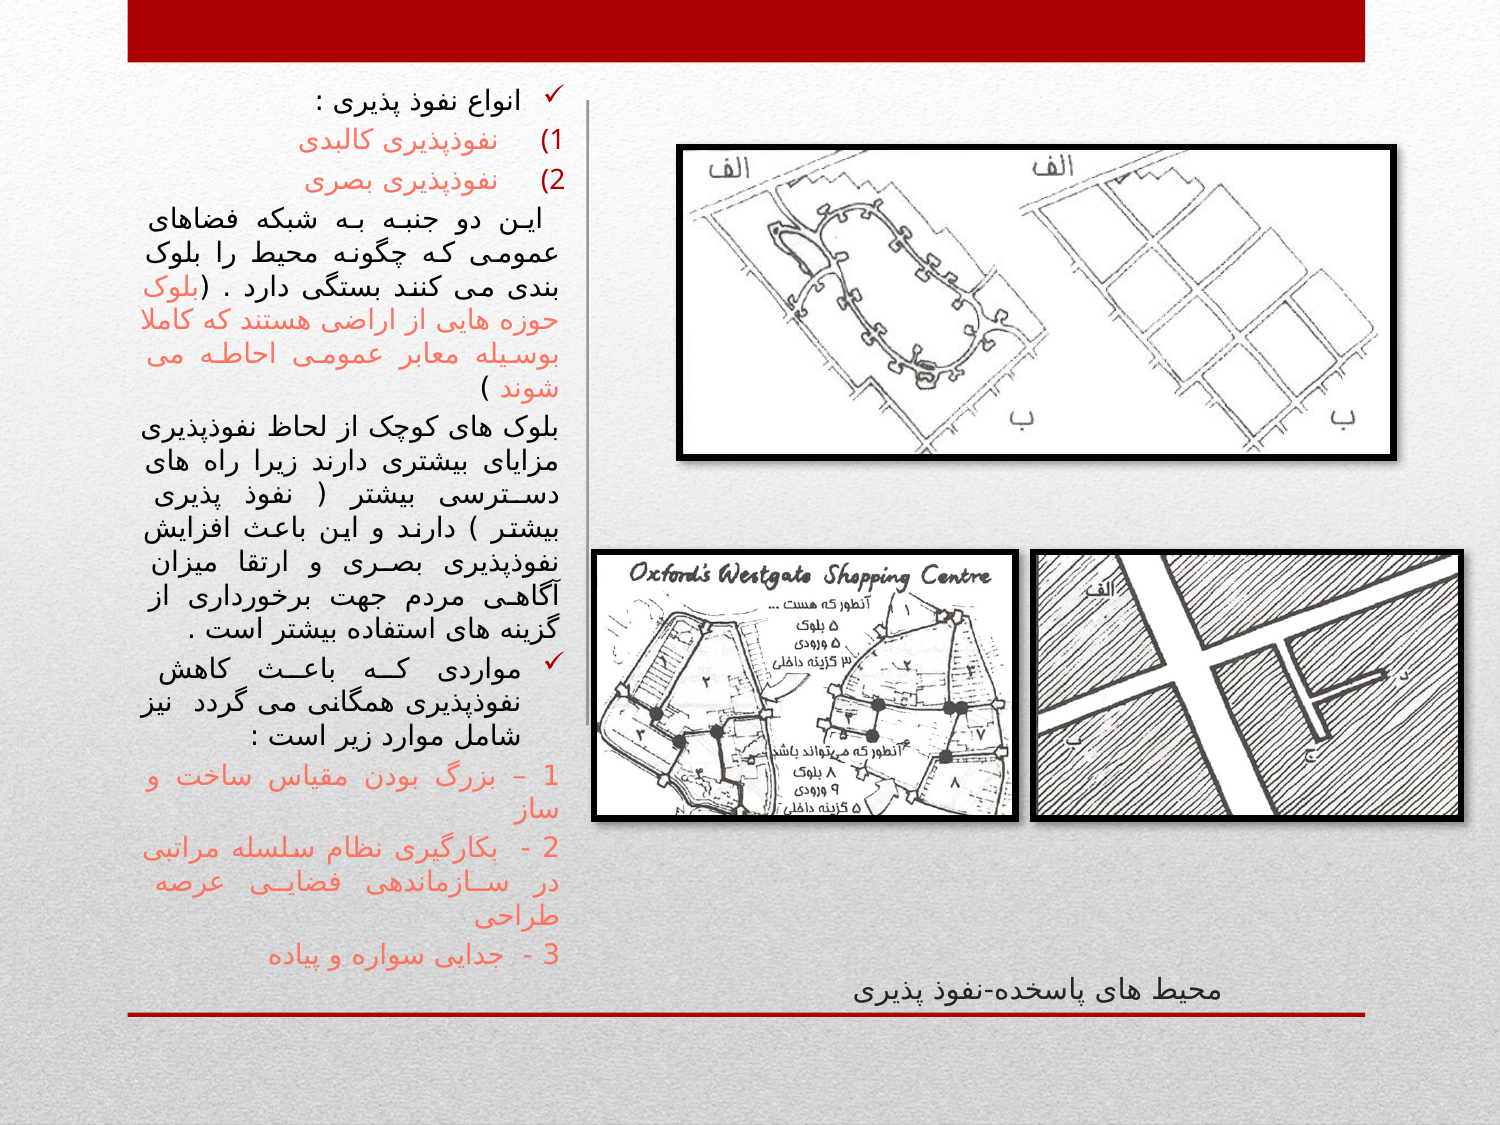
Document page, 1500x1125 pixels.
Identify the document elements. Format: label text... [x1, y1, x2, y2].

picture [0, 0, 1500, 1125]
list انواع نفوذ پذیری : نفوذپذیری کالبدی نفوذپذیری بصری این دو جنبه به شبکه فضاهای عمومی که چگونه محیط را بلوک بندی می کنند بستگی دارد . (بلوک حوزه هایی از اراضی هستند که کاملا بوسیله معابر عمومی احاطه می شوند ) بلوک های کوچک از لحاظ نفوذپذیری مزایای بیشتری دارند زیرا راه های دسترسی بیشتر ( نفوذ پذیری بیشتر ) دارند و این باعث افزایش نفوذپذیری بصری و ارتقا میزان آگاهی مردم جهت برخورداری از گزینه های استفاده بیشتر است . مواردی که باعث کاهش نفوذپذیری همگانی می گردد نیز شامل موارد زیر است : 1 – بزرگ بودن مقیاس ساخت و ساز 2 - بکارگیری نظام سلسله مراتبی در سازماندهی فضایی عرصه طراحی 3 - جدایی سواره و پیاده [125, 75, 575, 1013]
title محیط های پاسخده-نفوذ پذیری [575, 750, 1238, 1013]
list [681, 149, 1392, 456]
